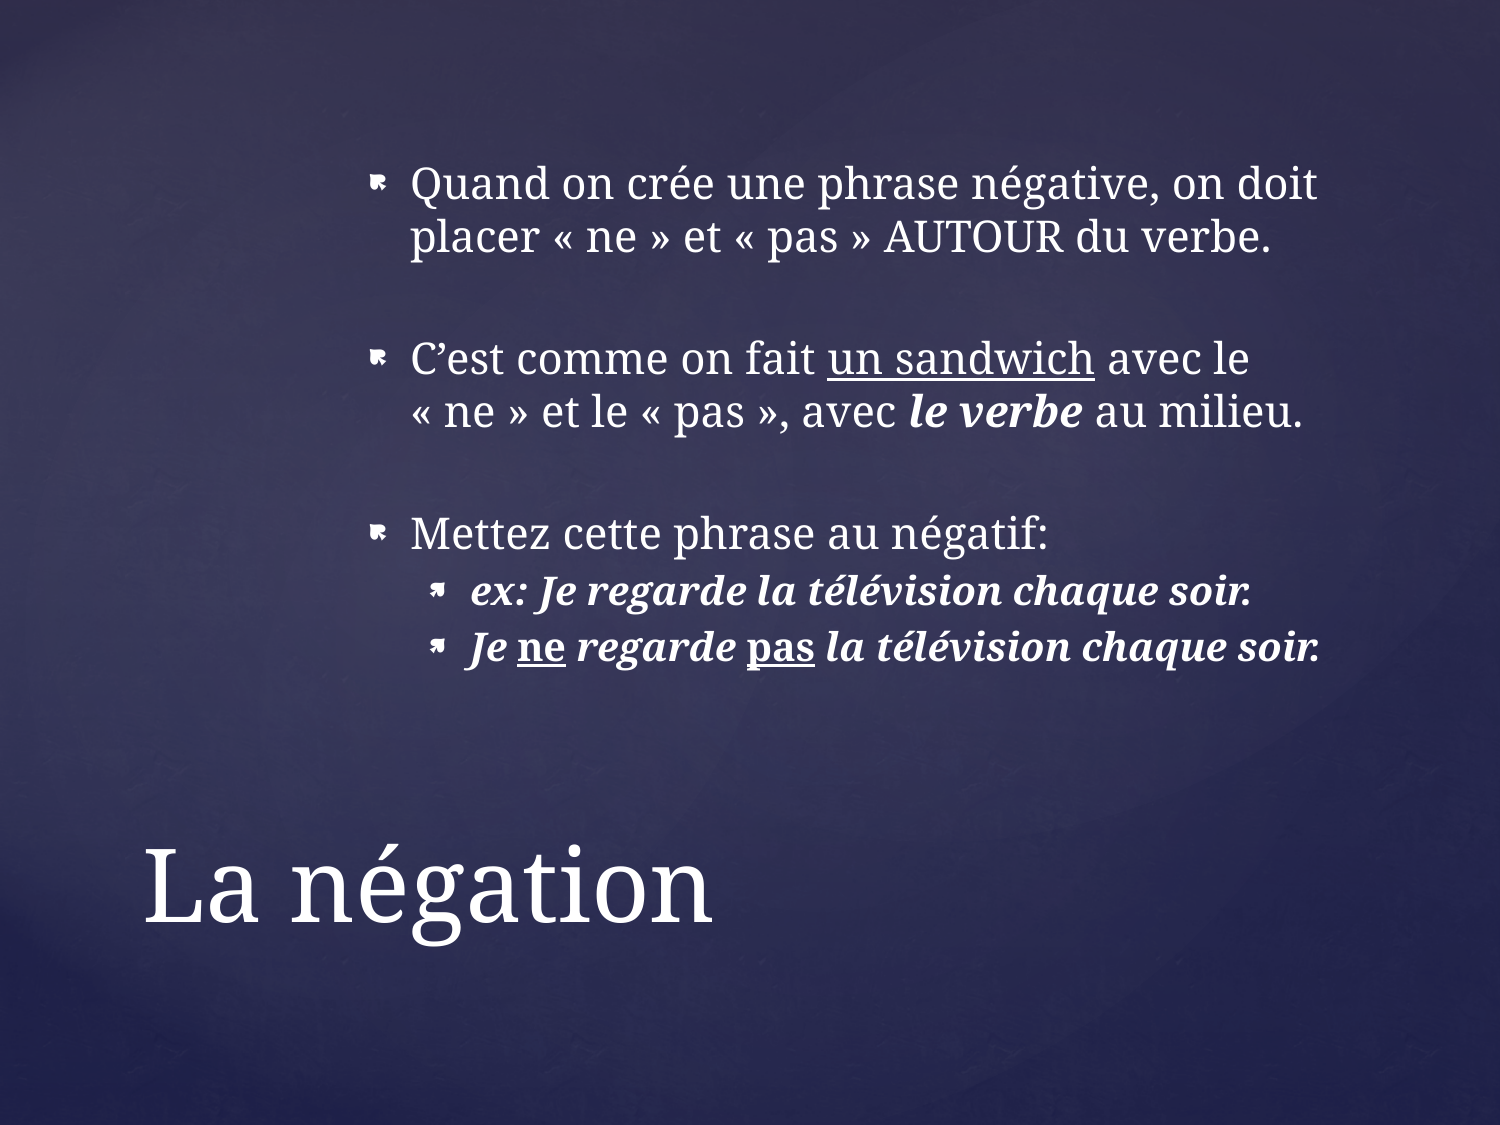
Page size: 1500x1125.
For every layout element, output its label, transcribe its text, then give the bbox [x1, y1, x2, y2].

list Quand on crée une phrase négative, on doit placer « ne » et « pas » AUTOUR du verbe. C’est comme on fait un sandwich avec le « ne » et le « pas », avec le verbe au milieu. Mettez cette phrase au négatif: ex: Je regarde la télévision chaque soir. Je ne regarde pas la télévision chaque soir. [350, 112, 1350, 713]
title La négation [127, 800, 1365, 950]
